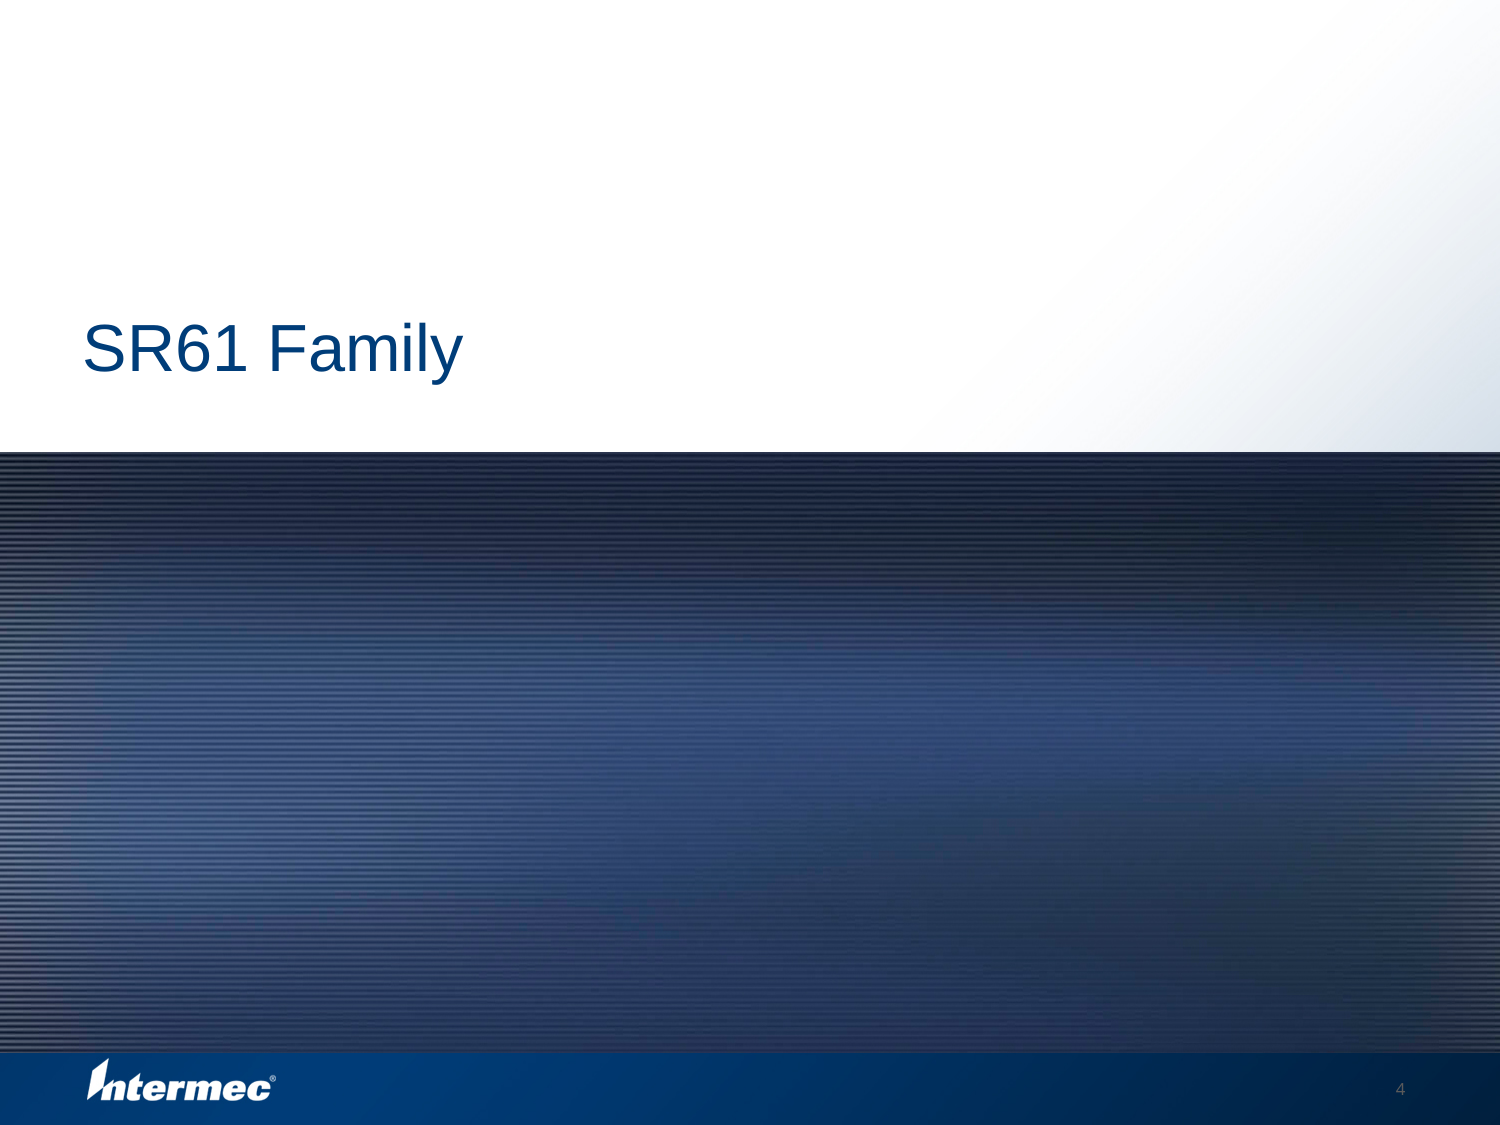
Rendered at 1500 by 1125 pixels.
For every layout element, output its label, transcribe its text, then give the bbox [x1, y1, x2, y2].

title SR61 Family [67, 296, 1403, 393]
picture [0, 0, 1500, 1125]
